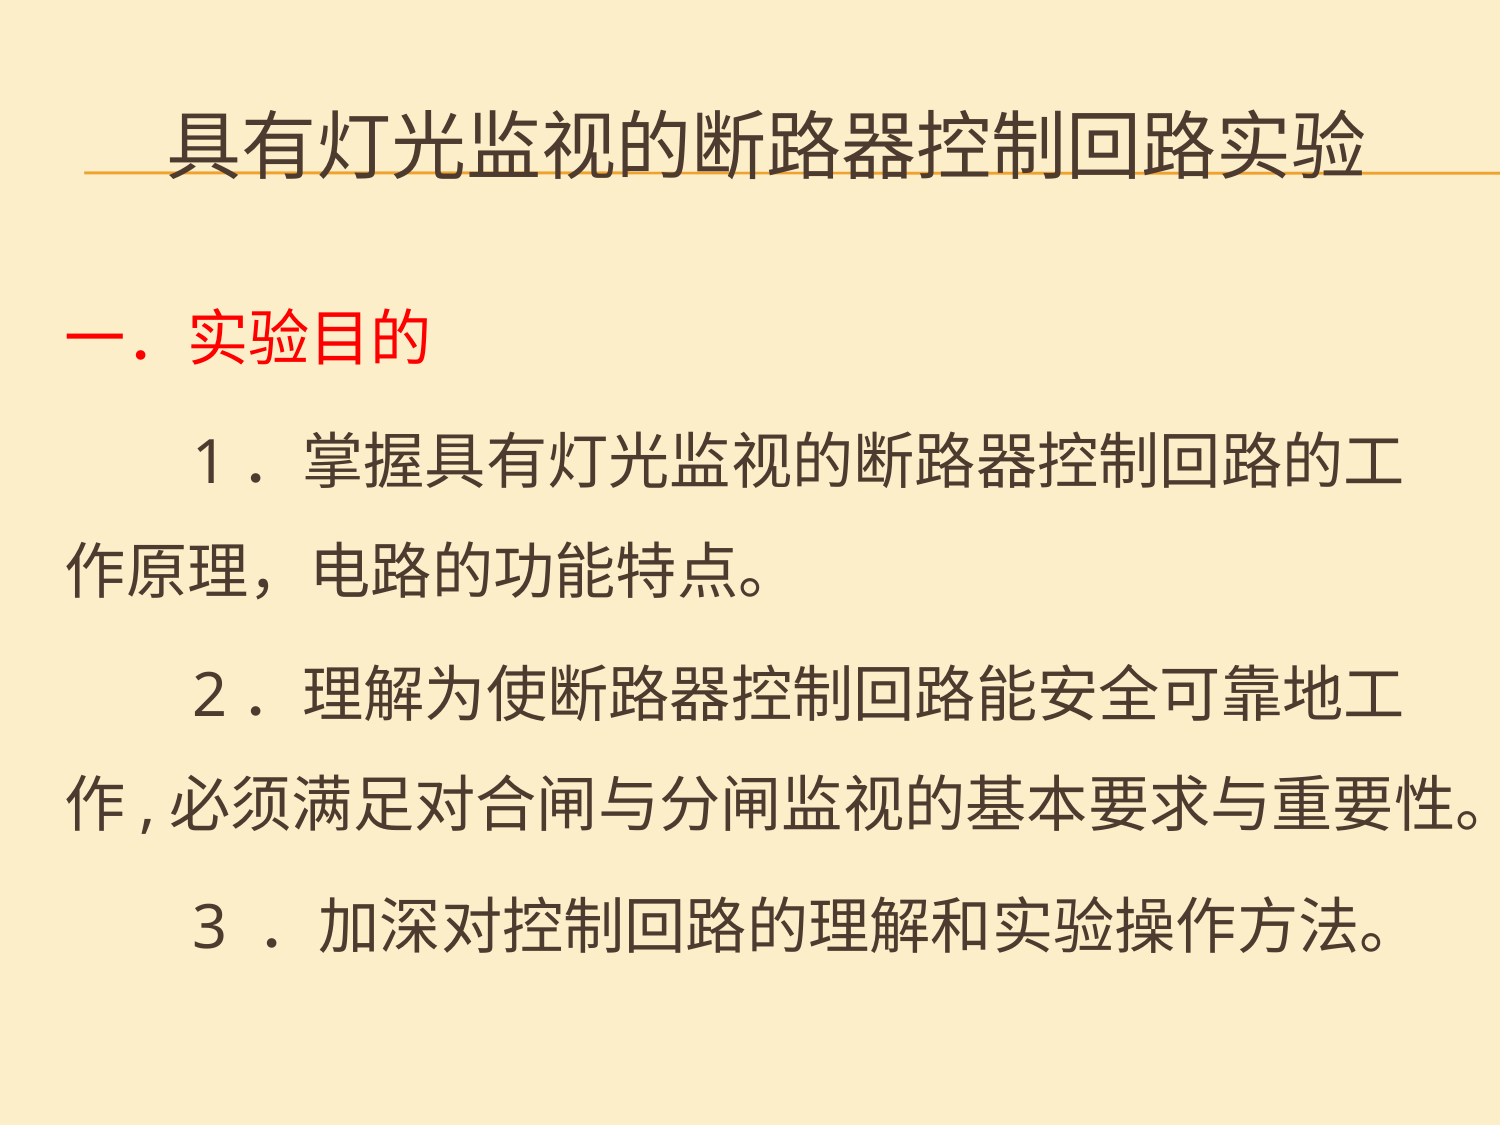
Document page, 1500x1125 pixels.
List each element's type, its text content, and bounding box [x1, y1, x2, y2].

title 具有灯光监视的断路器控制回路实验 [50, 75, 1475, 213]
list 一．实验目的 1．掌握具有灯光监视的断路器控制回路的工作原理，电路的功能特点。 2．理解为使断路器控制回路能安全可靠地工作,必须满足对合闸与分闸监视的基本要求与重要性。 3 ．加深对控制回路的理解和实验操作方法。 [50, 254, 1475, 998]
